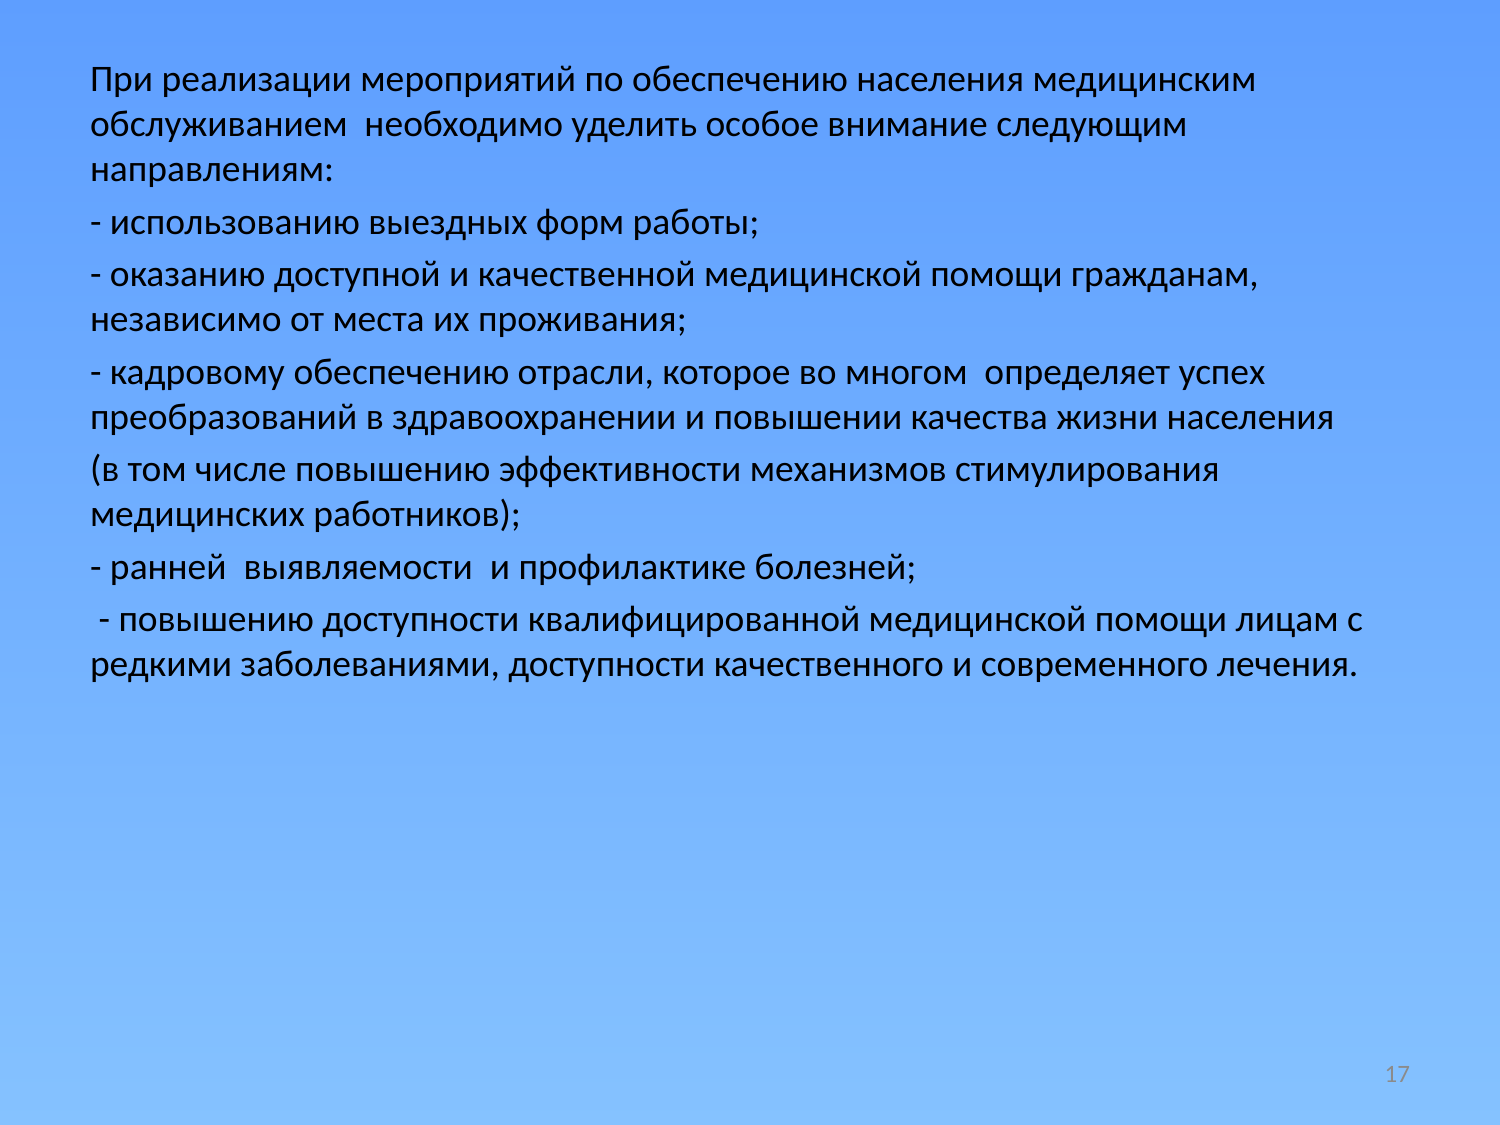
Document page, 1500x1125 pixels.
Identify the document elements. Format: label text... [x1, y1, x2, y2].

slide_number 17 [1074, 1043, 1425, 1103]
list При реализации мероприятий по обеспечению населения медицинским обслуживанием необходимо уделить особое внимание следующим направлениям: - использованию выездных форм работы; - оказанию доступной и качественной медицинской помощи гражданам, независимо от места их проживания; - кадровому обеспечению отрасли, которое во многом определяет успех преобразований в здравоохранении и повышении качества жизни населения (в том числе повышению эффективности механизмов стимулирования медицинских работников); - ранней выявляемости и профилактике болезней; - повышению доступности квалифицированной медицинской помощи лицам с редкими заболеваниями, доступности качественного и современного лечения. [75, 46, 1442, 1043]
